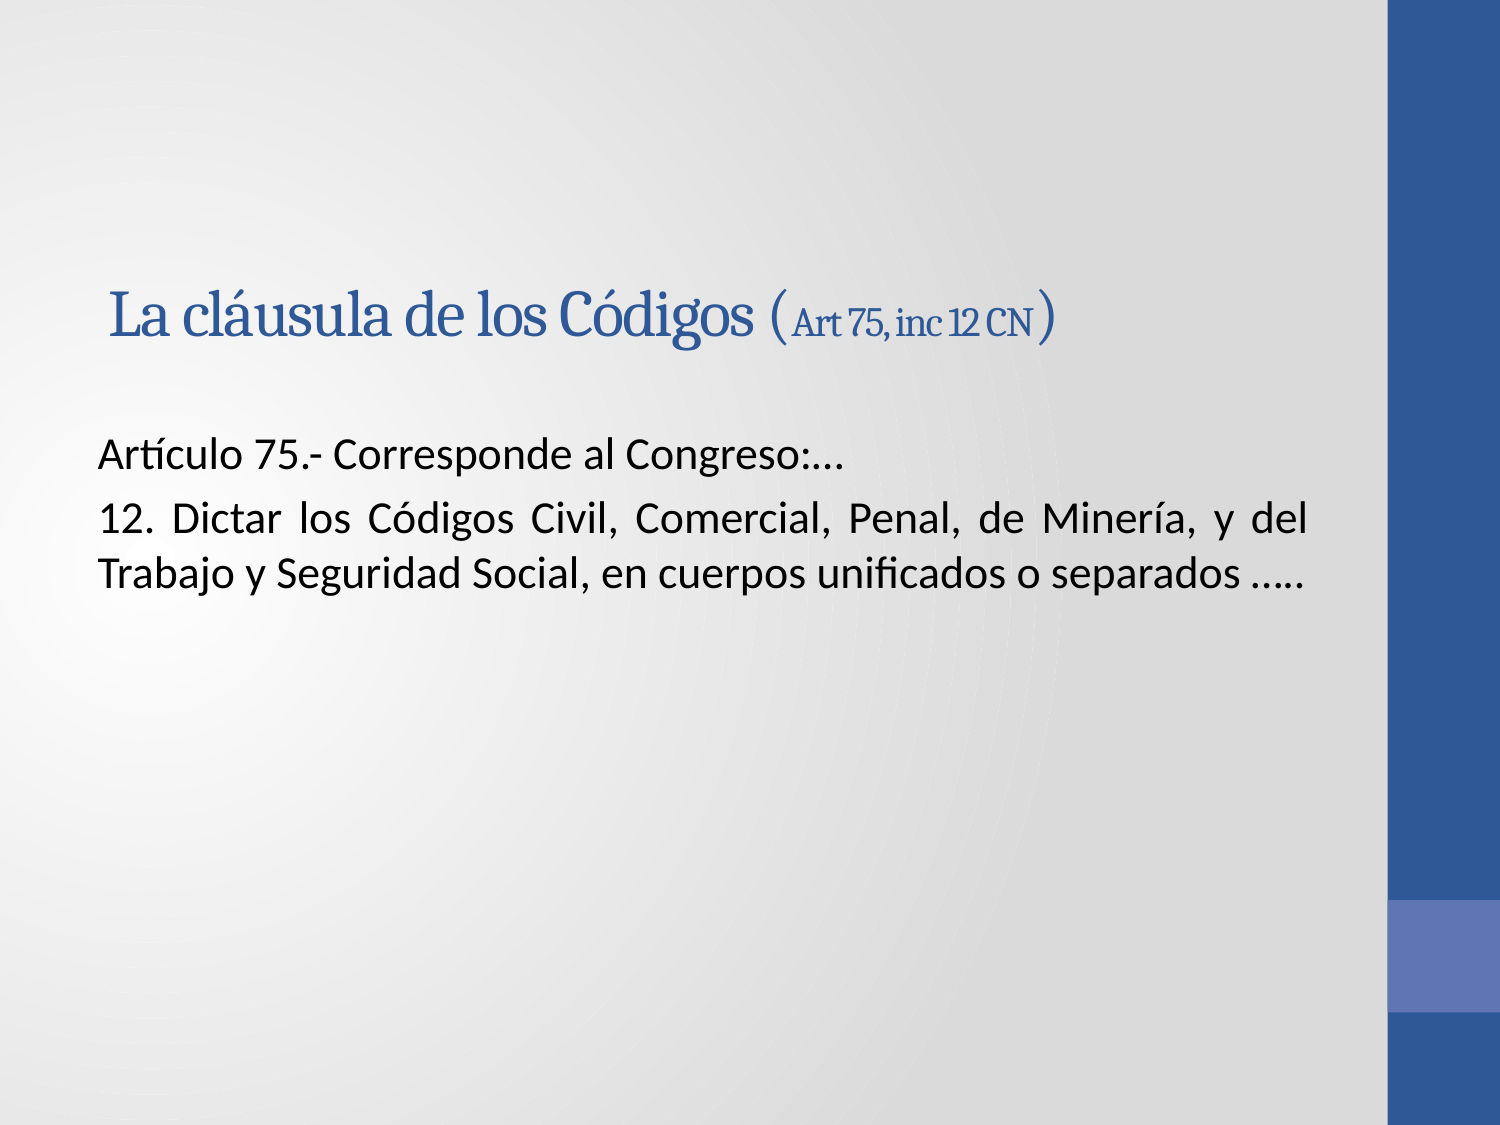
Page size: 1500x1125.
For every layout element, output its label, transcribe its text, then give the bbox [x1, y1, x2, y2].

list La cláusula de los Códigos (Art 75, inc 12 CN) Artículo 75.- Corresponde al Congreso:… 12. Dictar los Códigos Civil, Comercial, Penal, de Minería, y del Trabajo y Seguridad Social, en cuerpos unificados o separados ….. [75, 262, 1325, 1050]
